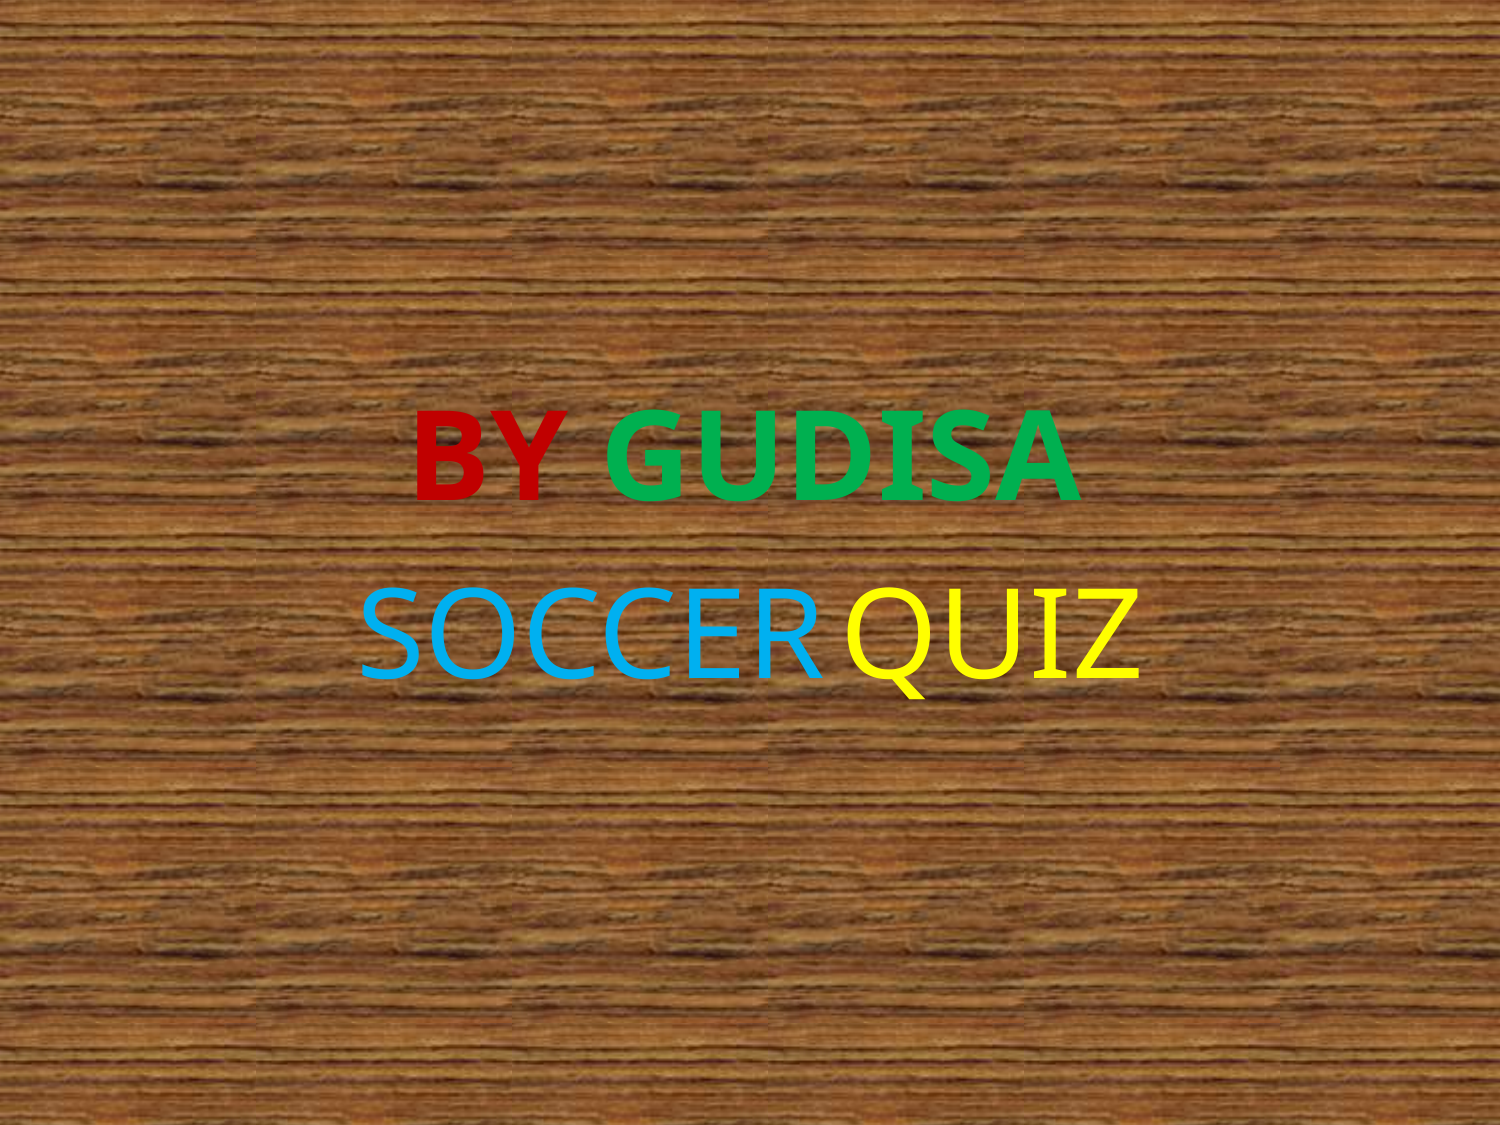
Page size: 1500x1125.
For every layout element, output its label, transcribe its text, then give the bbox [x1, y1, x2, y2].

picture [0, 0, 1500, 1125]
subtitle SOCCER QUIZ [225, 546, 1275, 834]
title BY GUDISA [69, 224, 1420, 525]
